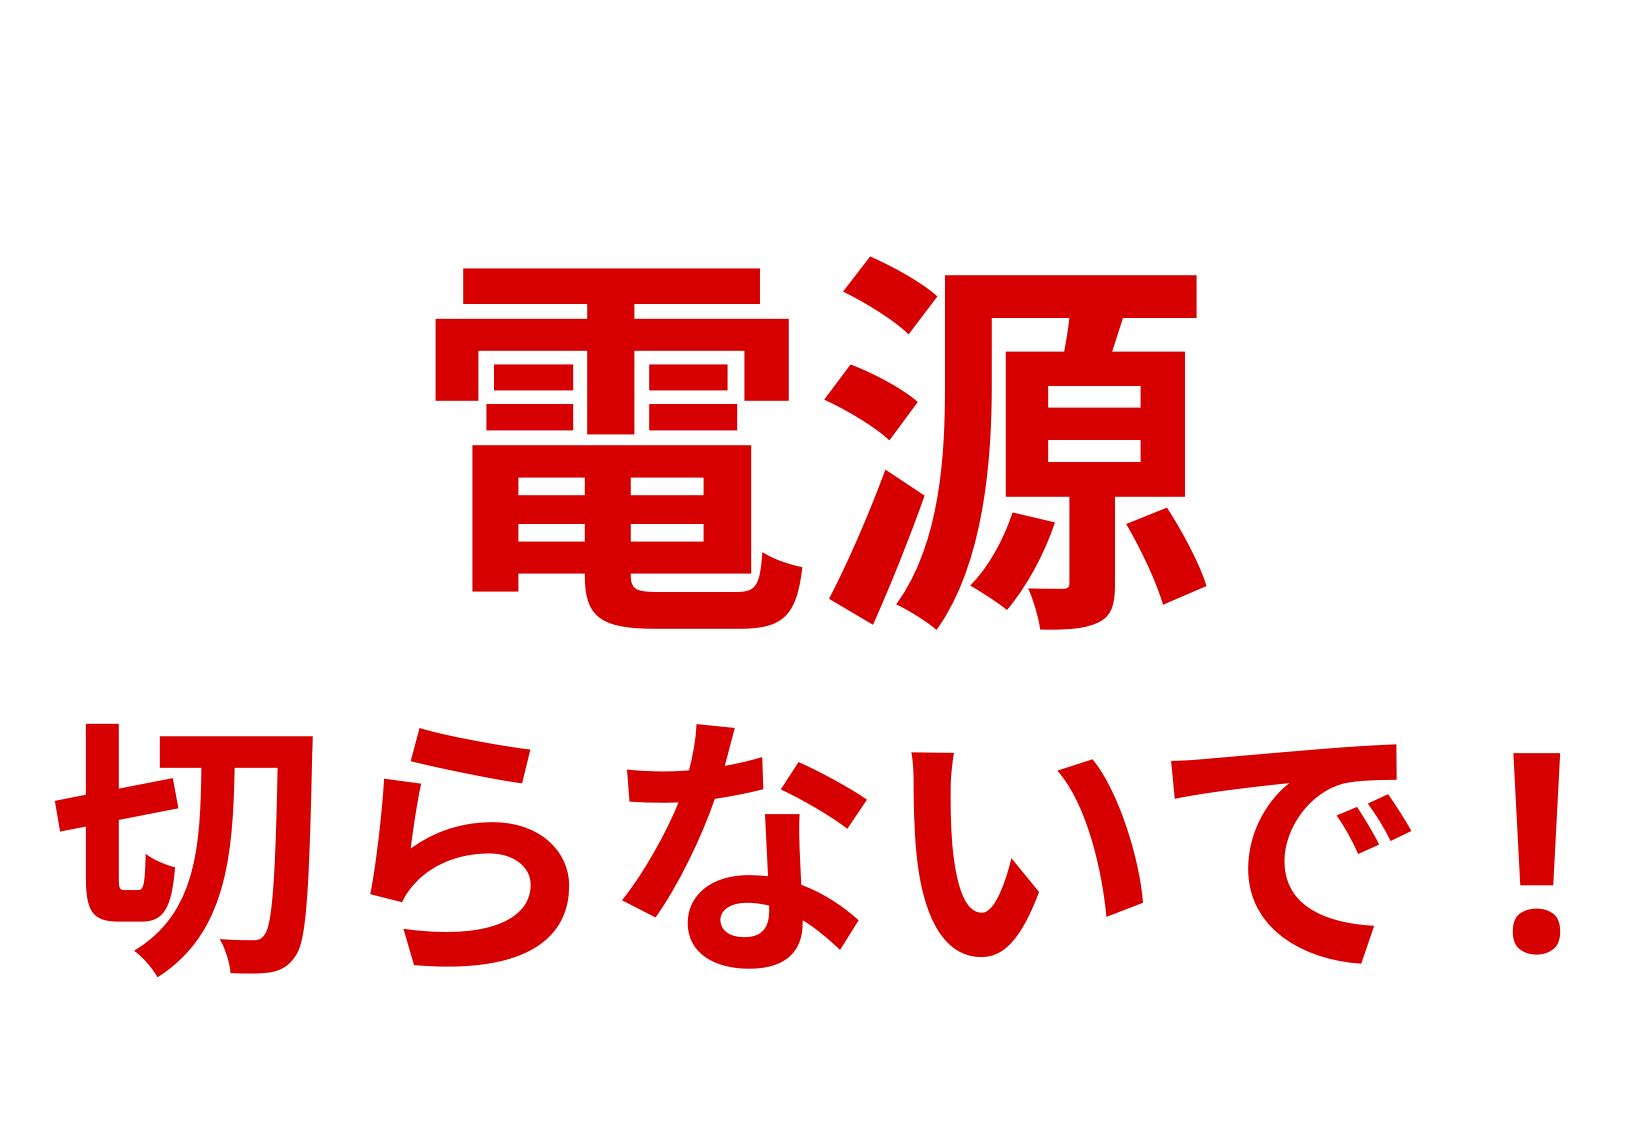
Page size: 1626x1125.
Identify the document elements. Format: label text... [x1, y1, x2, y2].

text_box 電源 切らないで! [0, 186, 1625, 1015]
